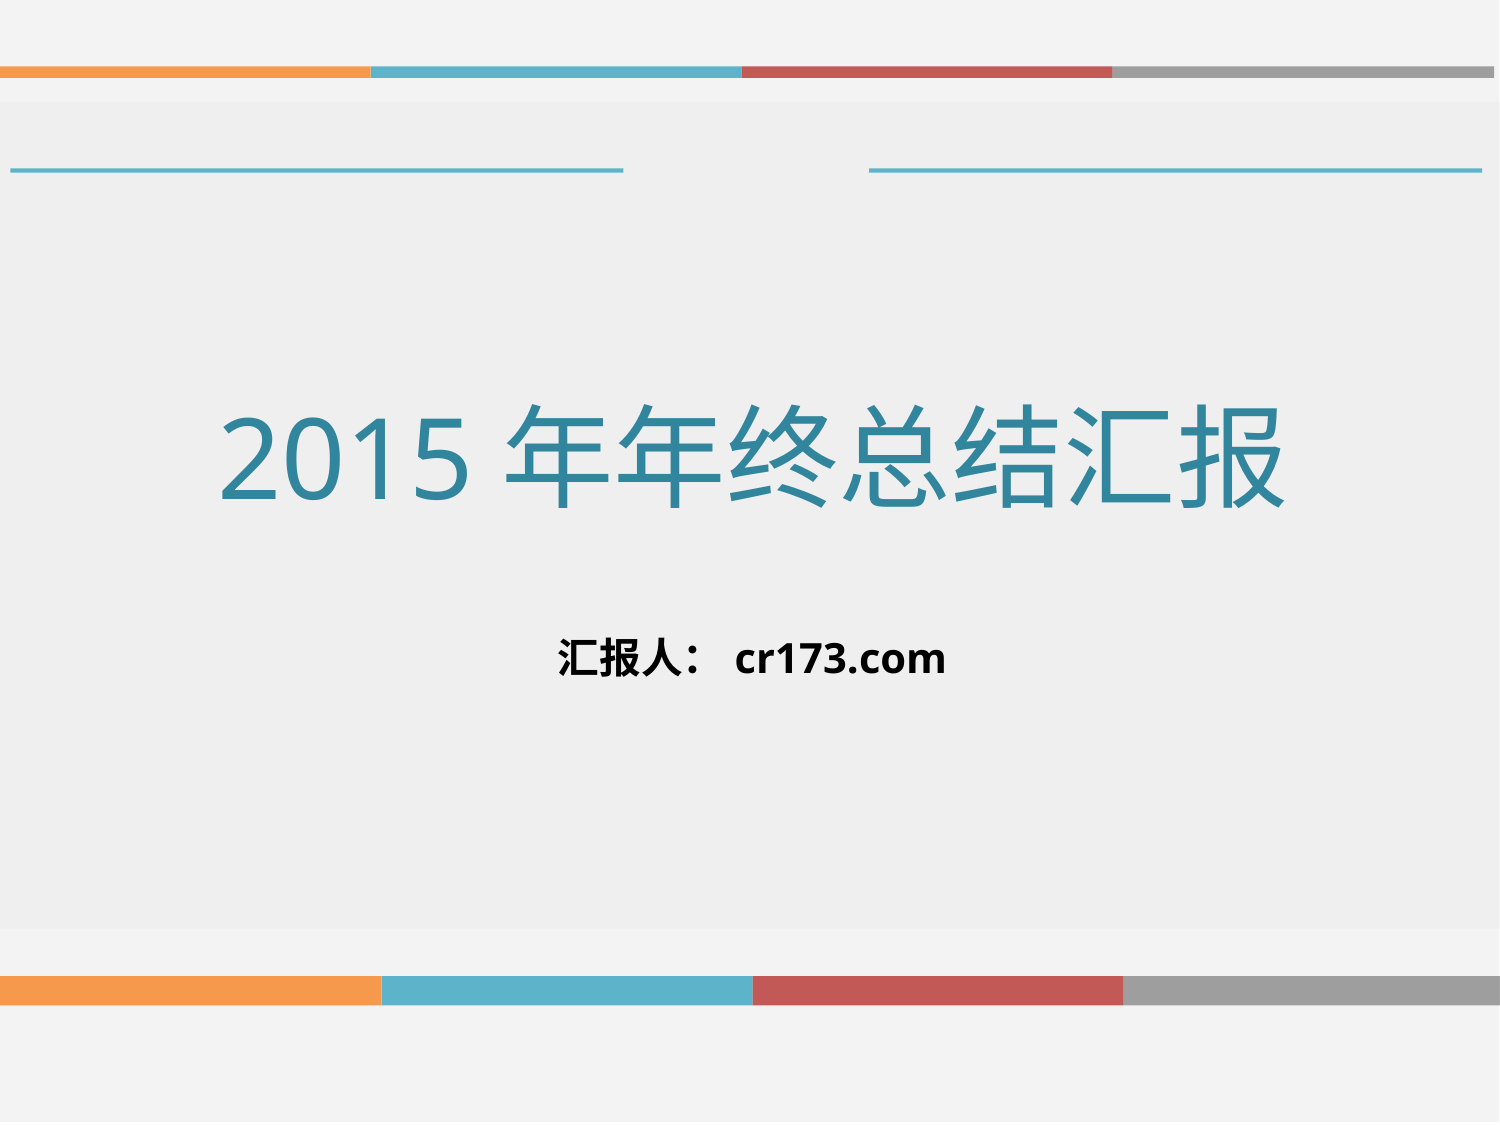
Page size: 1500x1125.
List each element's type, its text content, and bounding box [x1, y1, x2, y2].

text_box [0, 64, 369, 80]
text_box [740, 64, 1110, 80]
text_box [380, 974, 751, 1007]
text_box [1110, 64, 1496, 80]
text_box [751, 974, 1121, 1007]
text_box 汇报人：cr173.com [542, 574, 1069, 689]
text_box [0, 974, 380, 1007]
text_box [1121, 974, 1500, 1007]
text_box [867, 166, 1484, 175]
text_box 2015年年终总结汇报 [5, 361, 1500, 548]
text_box [8, 166, 625, 175]
text_box [369, 64, 740, 80]
